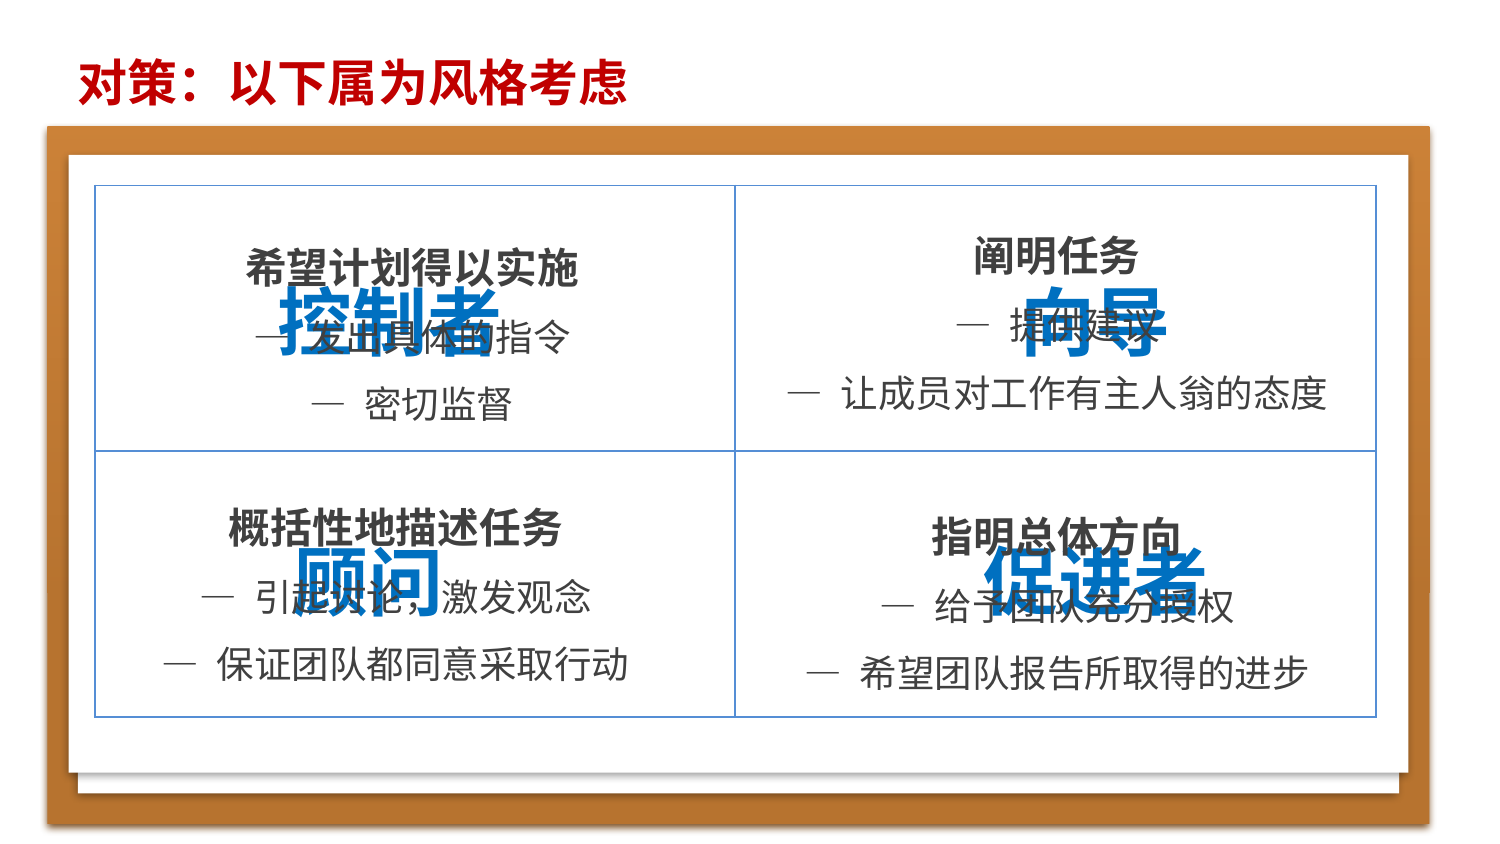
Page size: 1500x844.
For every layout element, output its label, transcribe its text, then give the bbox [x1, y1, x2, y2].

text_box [47, 126, 1430, 824]
text_box 对策：以下属为风格考虑 [63, 43, 668, 119]
